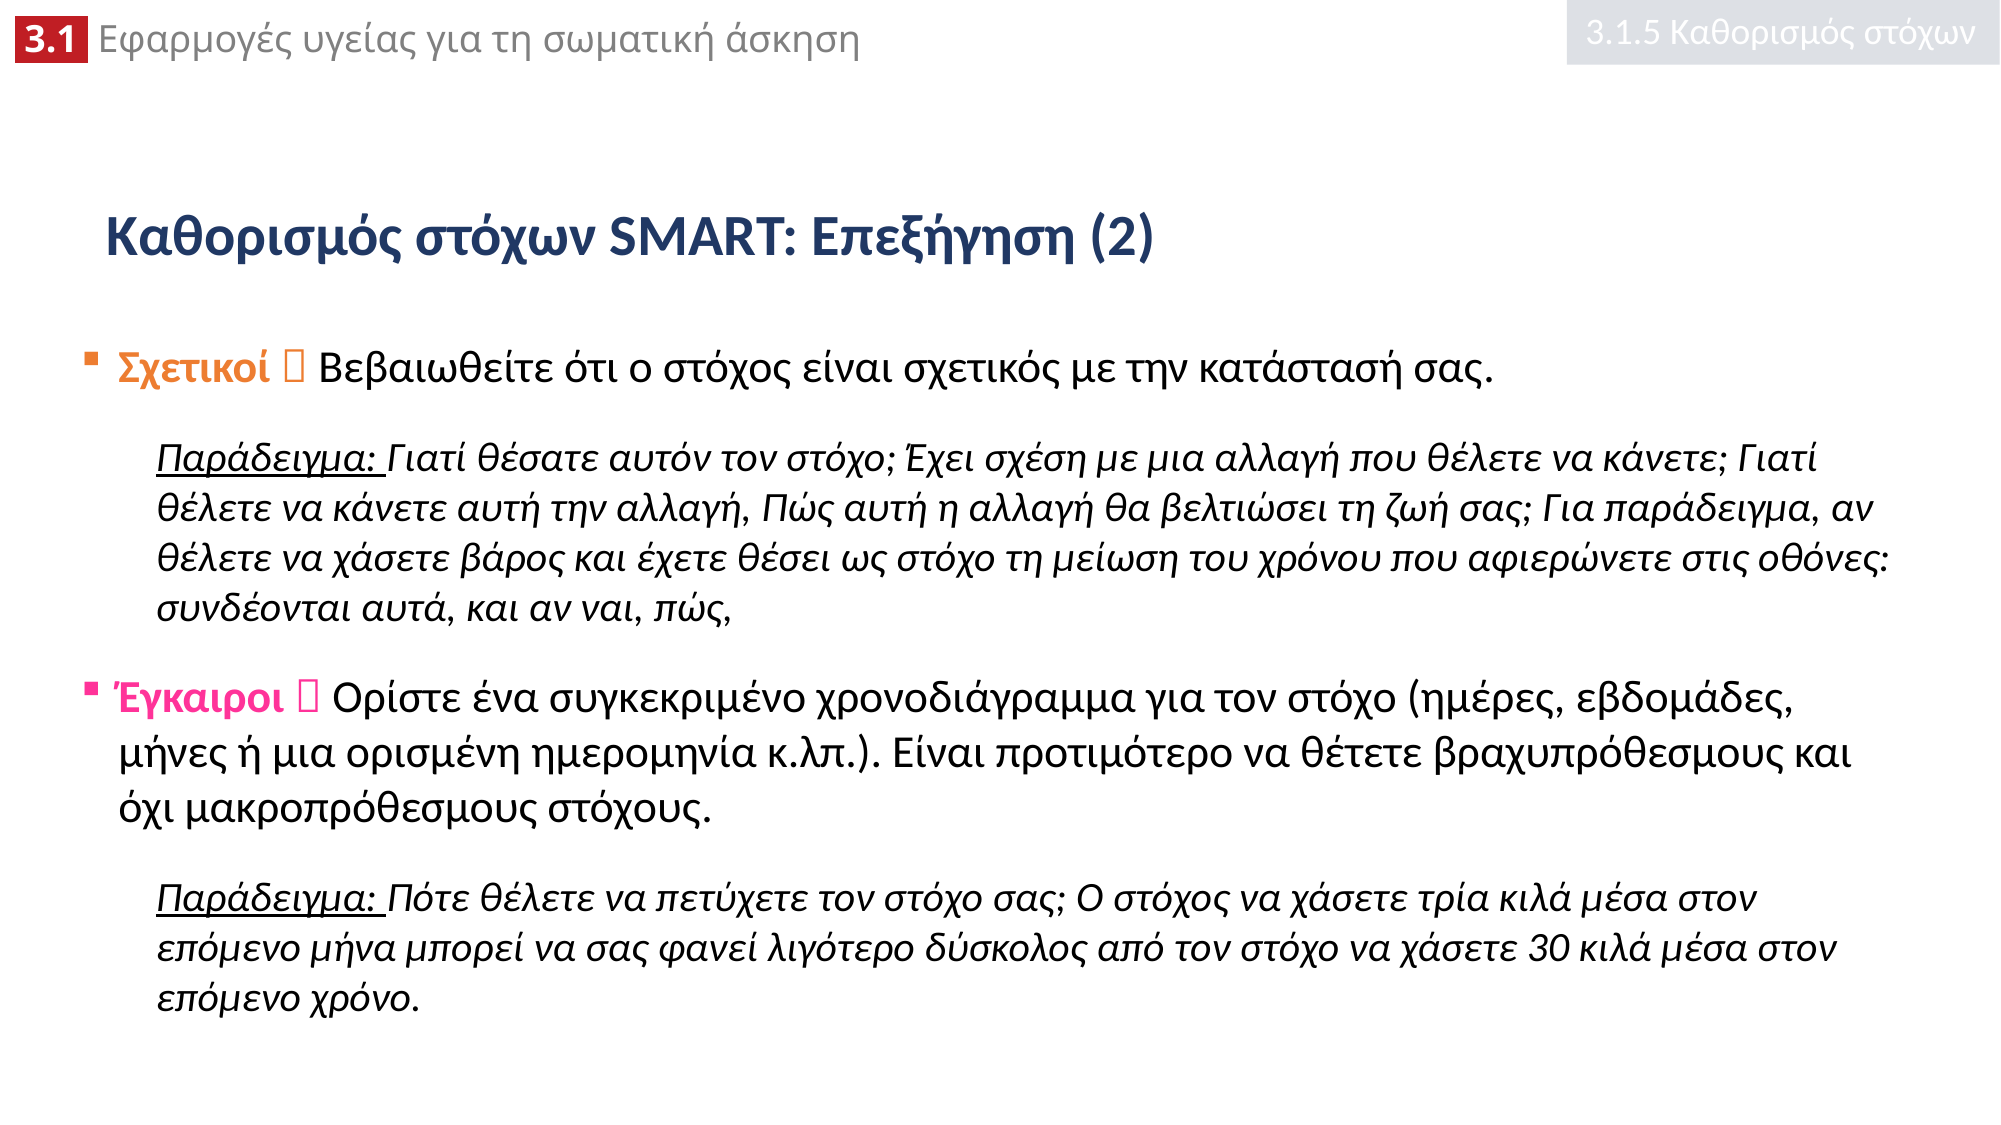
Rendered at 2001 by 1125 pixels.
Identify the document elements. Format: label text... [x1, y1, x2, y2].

title Καθορισμός στόχων SMART: Επεξήγηση (2) [91, 177, 1906, 297]
list Σχετικοί  Βεβαιωθείτε ότι ο στόχος είναι σχετικός με την κατάστασή σας. Παράδειγμα: Γιατί θέσατε αυτόν τον στόχο; Έχει σχέση με μια αλλαγή που θέλετε να κάνετε; Γιατί θέλετε να κάνετε αυτή την αλλαγή, Πώς αυτή η αλλαγή θα βελτιώσει τη ζωή σας; Για παράδειγμα, αν θέλετε να χάσετε βάρος και έχετε θέσει ως στόχο τη μείωση του χρόνου που αφιερώνετε στις οθόνες: συνδέονται αυτά, και αν ναι, πώς, Έγκαιροι  Ορίστε ένα συγκεκριμένο χρονοδιάγραμμα για τον στόχο (ημέρες, εβδομάδες, μήνες ή μια ορισμένη ημερομηνία κ.λπ.). Είναι προτιμότερο να θέτετε βραχυπρόθεσμους και όχι μακροπρόθεσμους στόχους. Παράδειγμα: Πότε θέλετε να πετύχετε τον στόχο σας; Ο στόχος να χάσετε τρία κιλά μέσα στον επόμενο μήνα μπορεί να σας φανεί λιγότερο δύσκολος από τον στόχο να χάσετε 30 κιλά μέσα στον επόμενο χρόνο. [65, 329, 1919, 1105]
text_box 3.1.5 Καθορισμός στόχων [1566, 0, 2000, 65]
